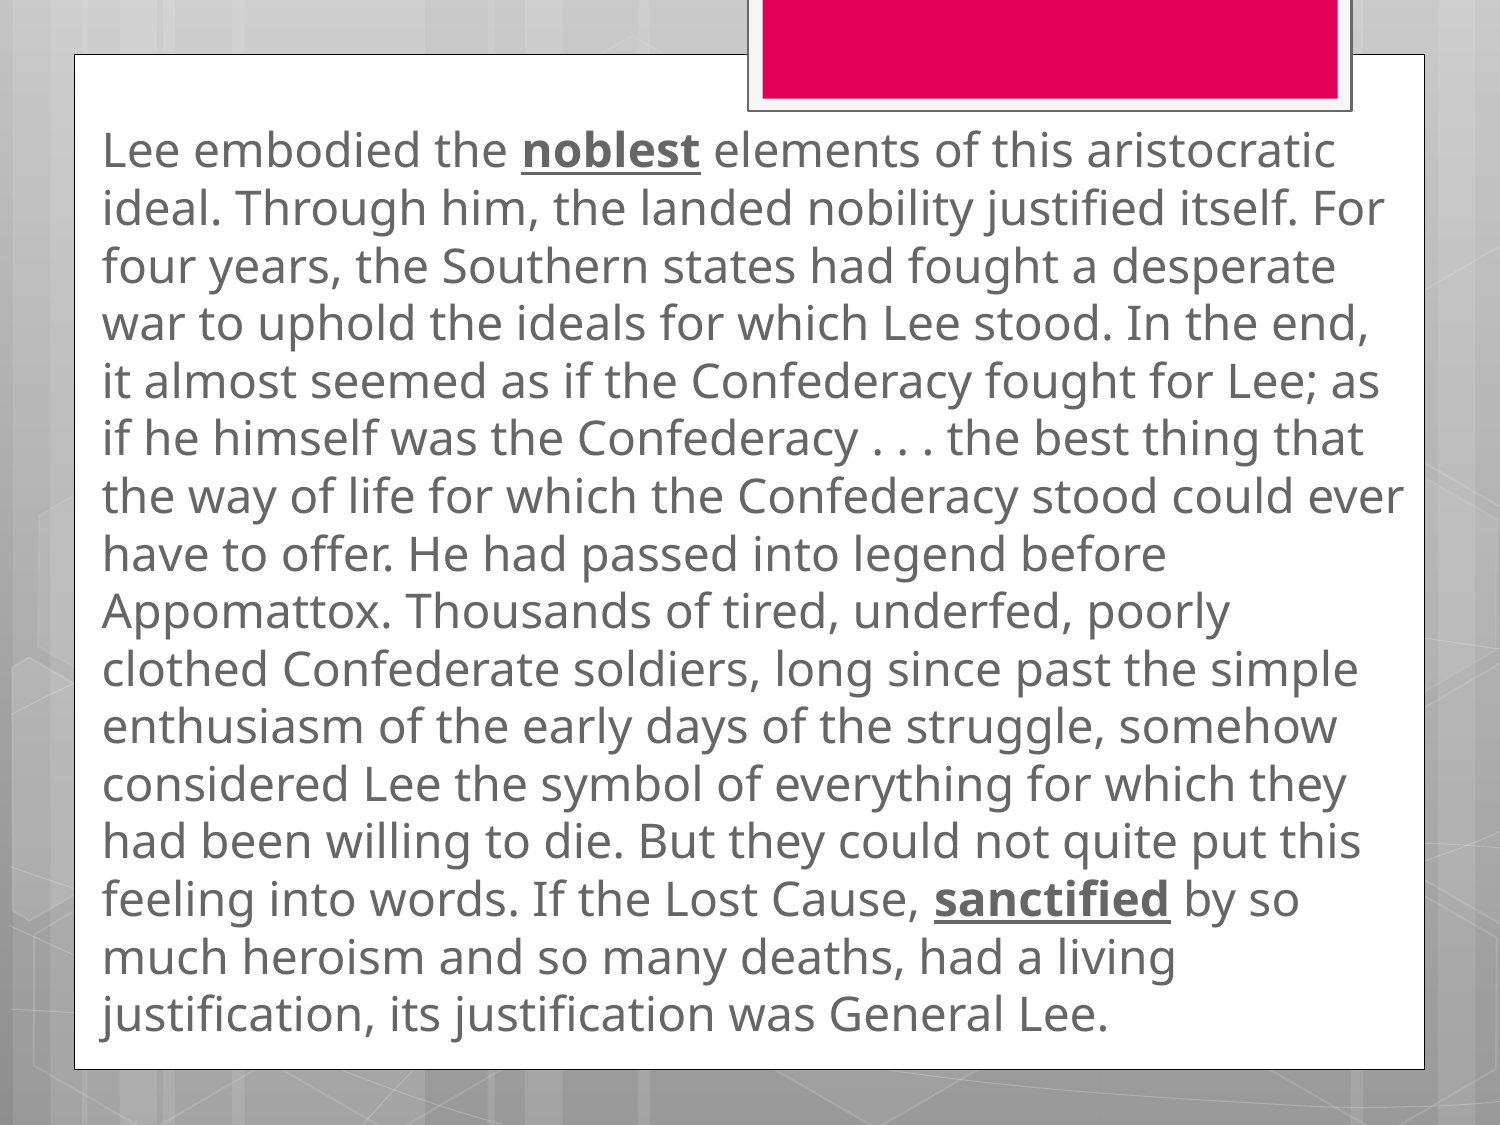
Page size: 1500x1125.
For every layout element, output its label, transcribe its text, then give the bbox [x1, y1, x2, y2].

list Lee embodied the noblest elements of this aristocratic ideal. Through him, the landed nobility justified itself. For four years, the Southern states had fought a desperate war to uphold the ideals for which Lee stood. In the end, it almost seemed as if the Confederacy fought for Lee; as if he himself was the Confederacy . . . the best thing that the way of life for which the Confederacy stood could ever have to offer. He had passed into legend before Appomattox. Thousands of tired, underfed, poorly clothed Confederate soldiers, long since past the simple enthusiasm of the early days of the struggle, somehow considered Lee the symbol of everything for which they had been willing to die. But they could not quite put this feeling into words. If the Lost Cause, sanctified by so much heroism and so many deaths, had a living justification, its justification was General Lee. [75, 112, 1425, 1063]
